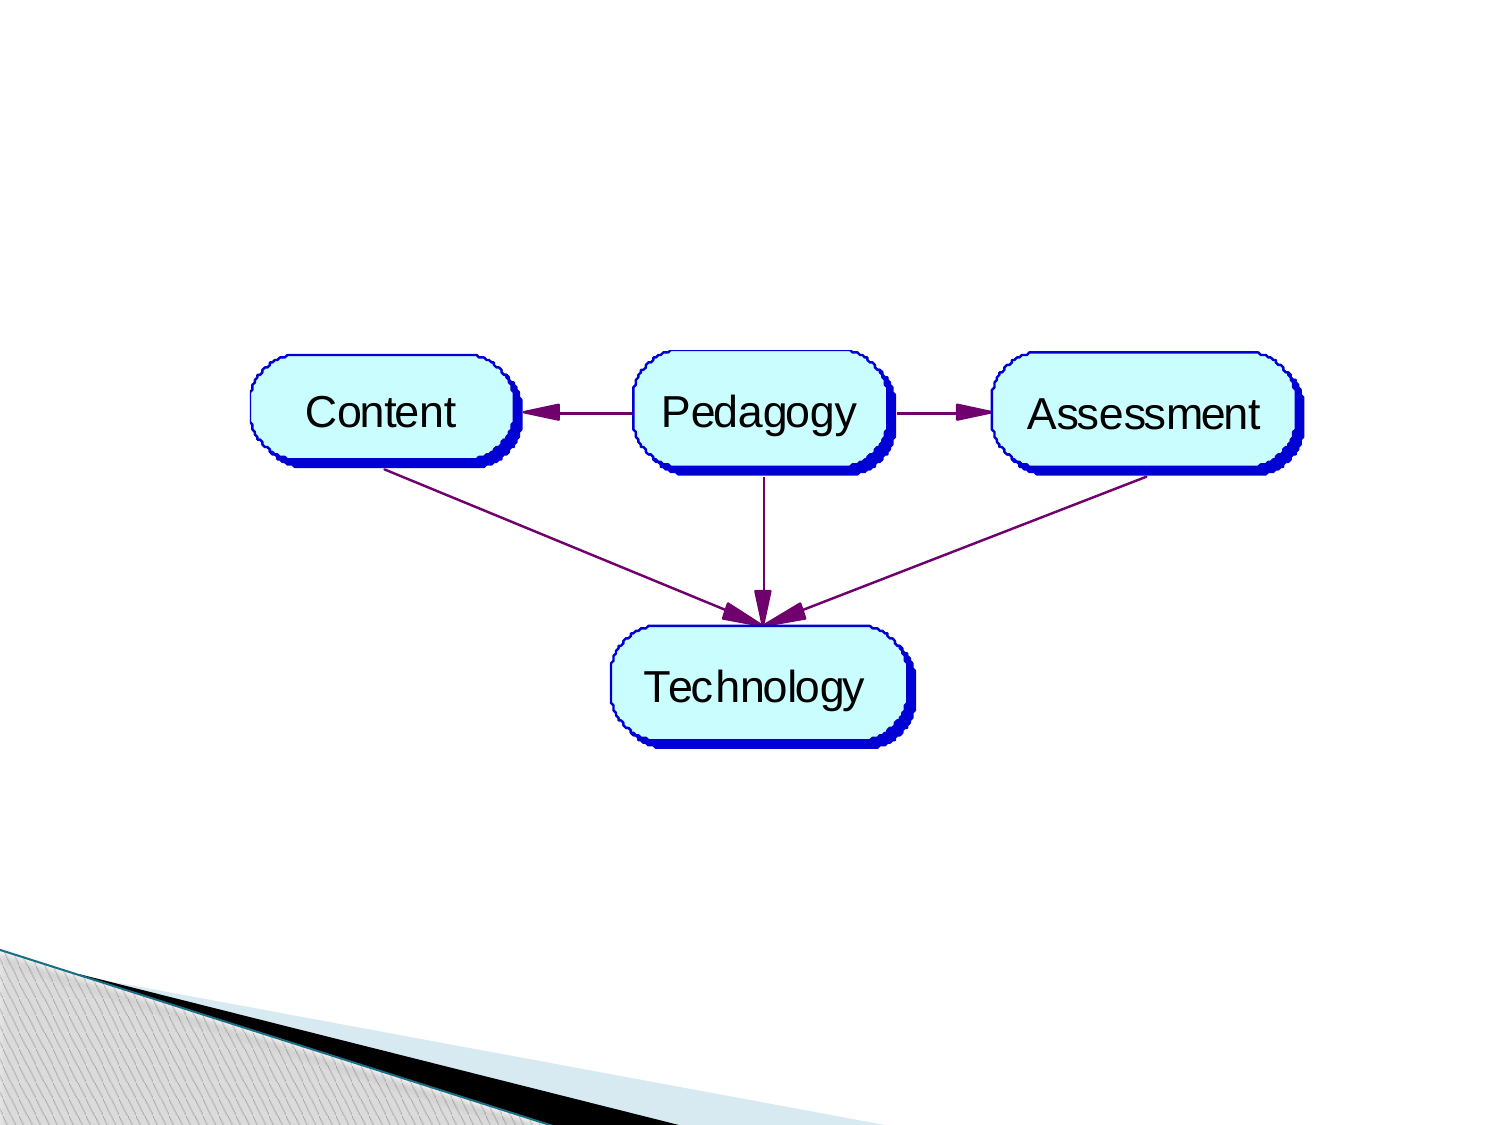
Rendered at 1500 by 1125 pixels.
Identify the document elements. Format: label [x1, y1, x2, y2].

picture [249, 349, 1314, 759]
